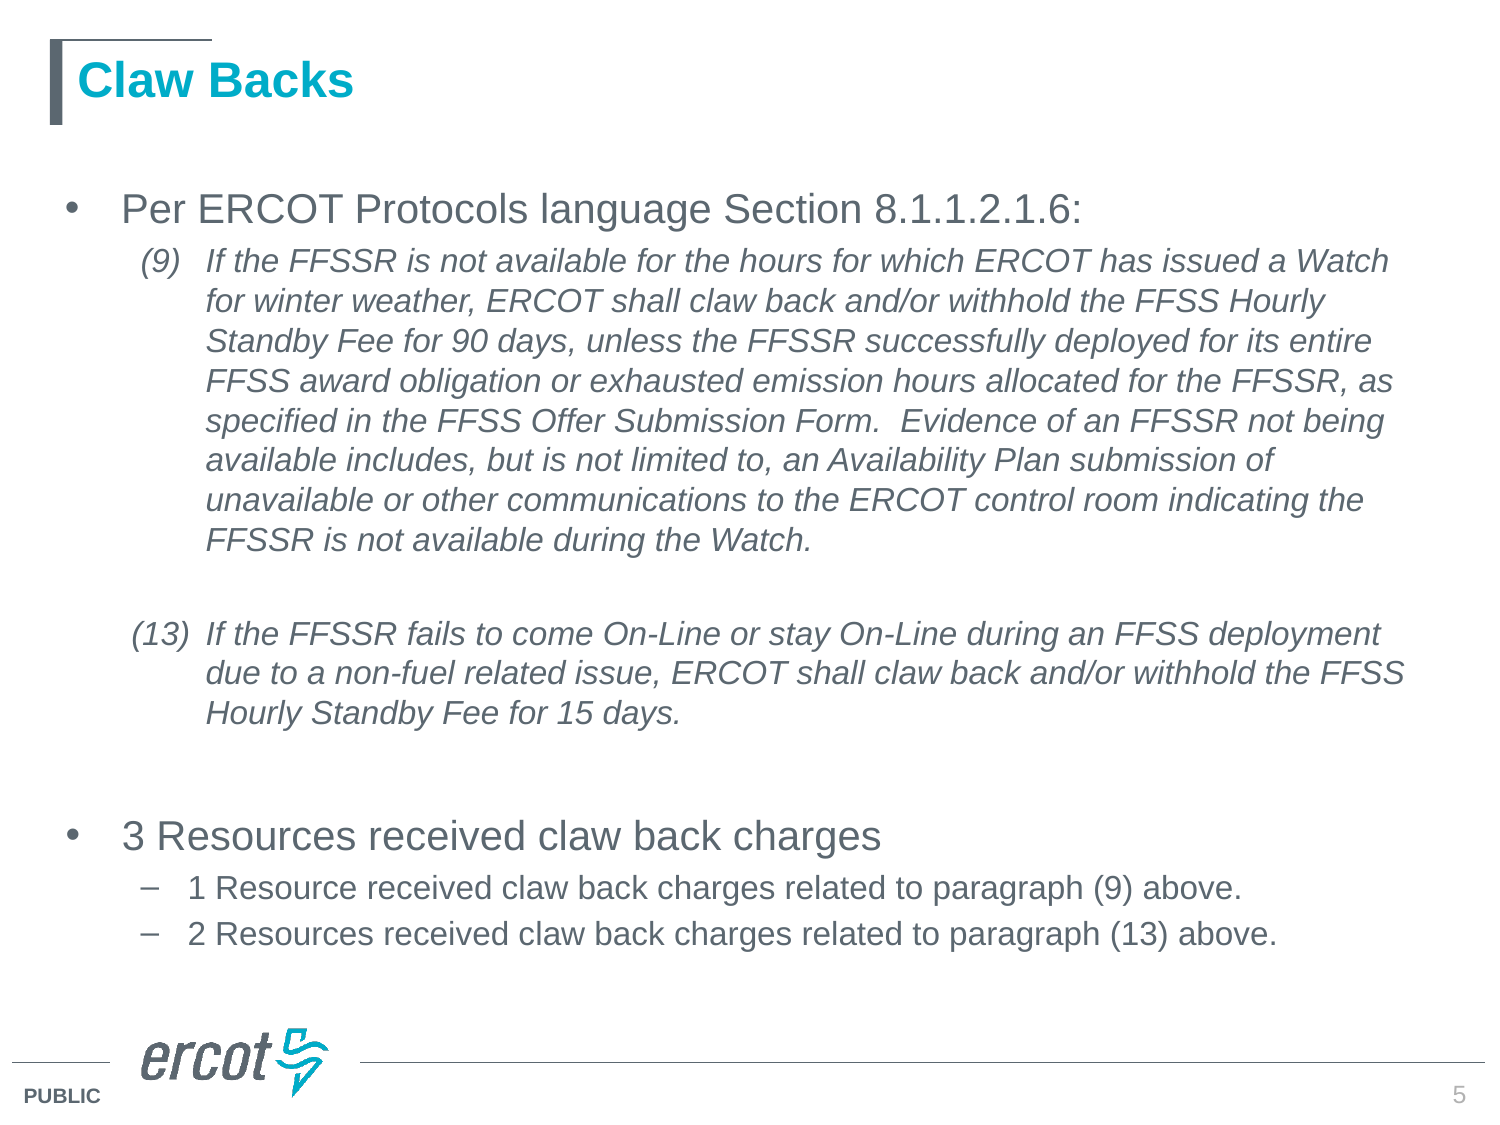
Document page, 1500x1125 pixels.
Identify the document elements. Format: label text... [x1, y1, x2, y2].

title Claw Backs [62, 39, 1450, 174]
picture [137, 1051, 332, 1100]
slide_number 5 [1437, 1076, 1475, 1112]
list Per ERCOT Protocols language Section 8.1.1.2.1.6: (9) If the FFSSR is not available for the hours for which ERCOT has issued a Watch for winter weather, ERCOT shall claw back and/or withhold the FFSS Hourly Standby Fee for 90 days, unless the FFSSR successfully deployed for its entire FFSS award obligation or exhausted emission hours allocated for the FFSSR, as specified in the FFSS Offer Submission Form. Evidence of an FFSSR not being available includes, but is not limited to, an Availability Plan submission of unavailable or other communications to the ERCOT control room indicating the FFSSR is not available during the Watch. (13) If the FFSSR fails to come On-Line or stay On-Line during an FFSS deployment due to a non-fuel related issue, ERCOT shall claw back and/or withhold the FFSS Hourly Standby Fee for 15 days. 3 Resources received claw back charges 1 Resource received claw back charges related to paragraph (9) above. 2 Resources received claw back charges related to paragraph (13) above. [50, 174, 1450, 1051]
